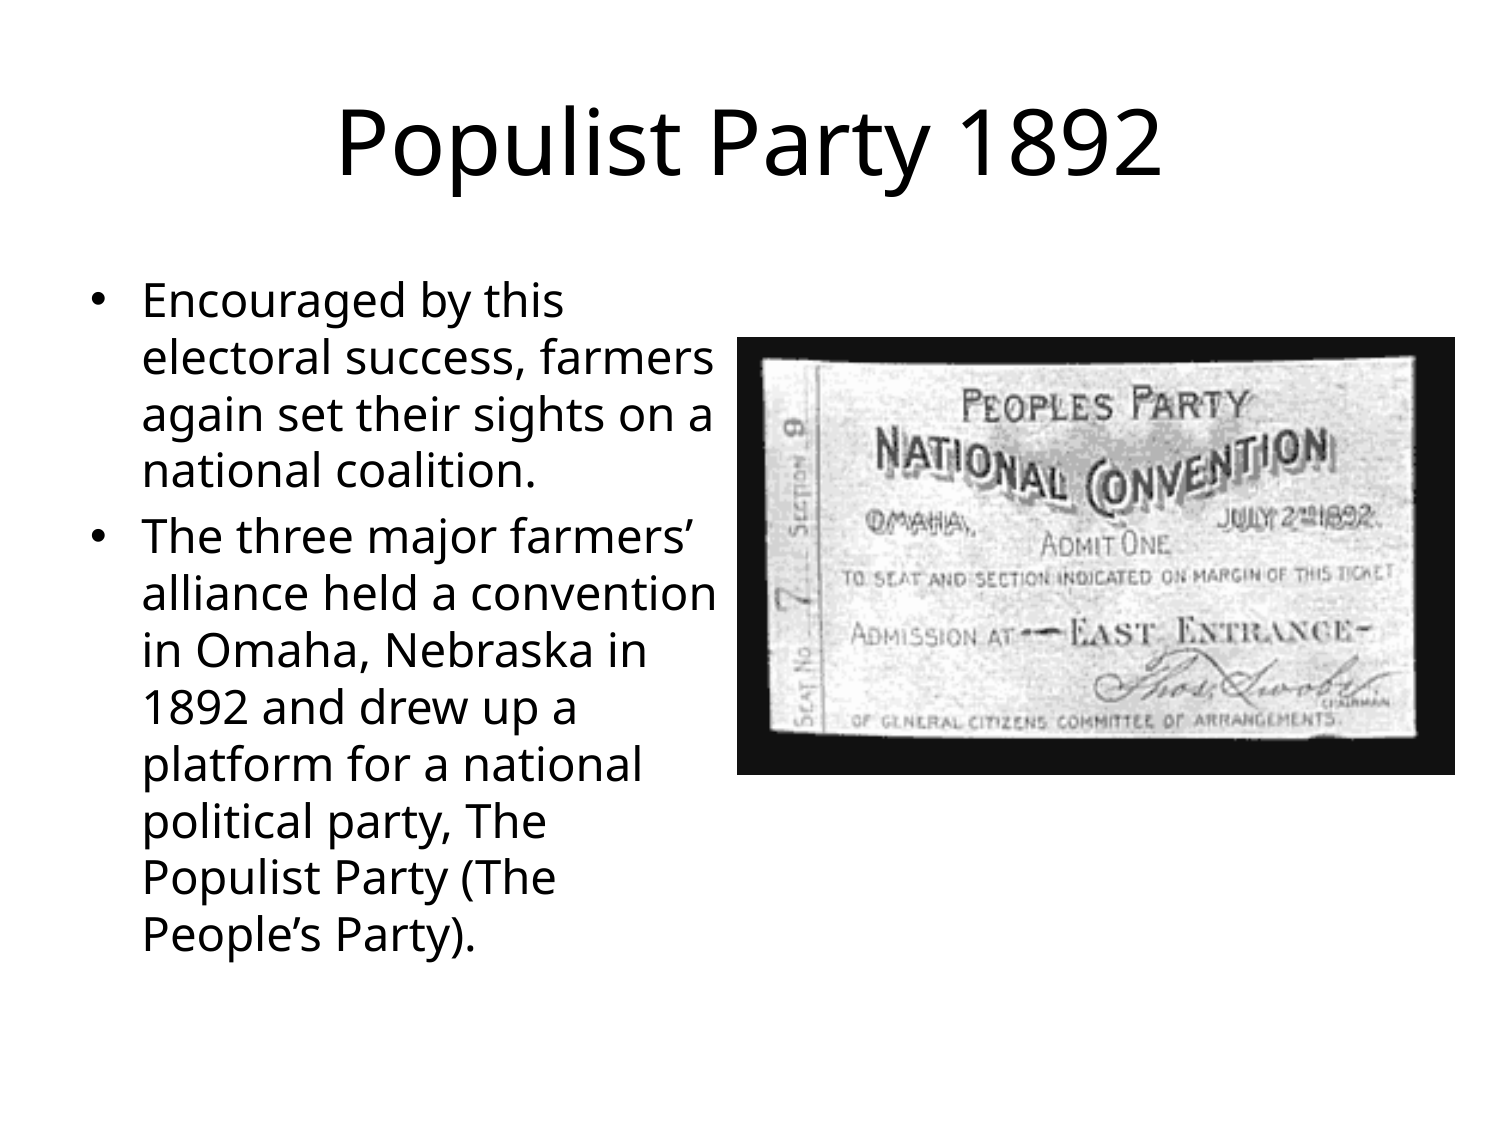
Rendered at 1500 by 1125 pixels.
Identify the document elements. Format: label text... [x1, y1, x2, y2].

title Populist Party 1892 [75, 45, 1425, 233]
picture [737, 337, 1455, 776]
list Encouraged by this electoral success, farmers again set their sights on a national coalition. The three major farmers’ alliance held a convention in Omaha, Nebraska in 1892 and drew up a platform for a national political party, The Populist Party (The People’s Party). [75, 262, 738, 1005]
